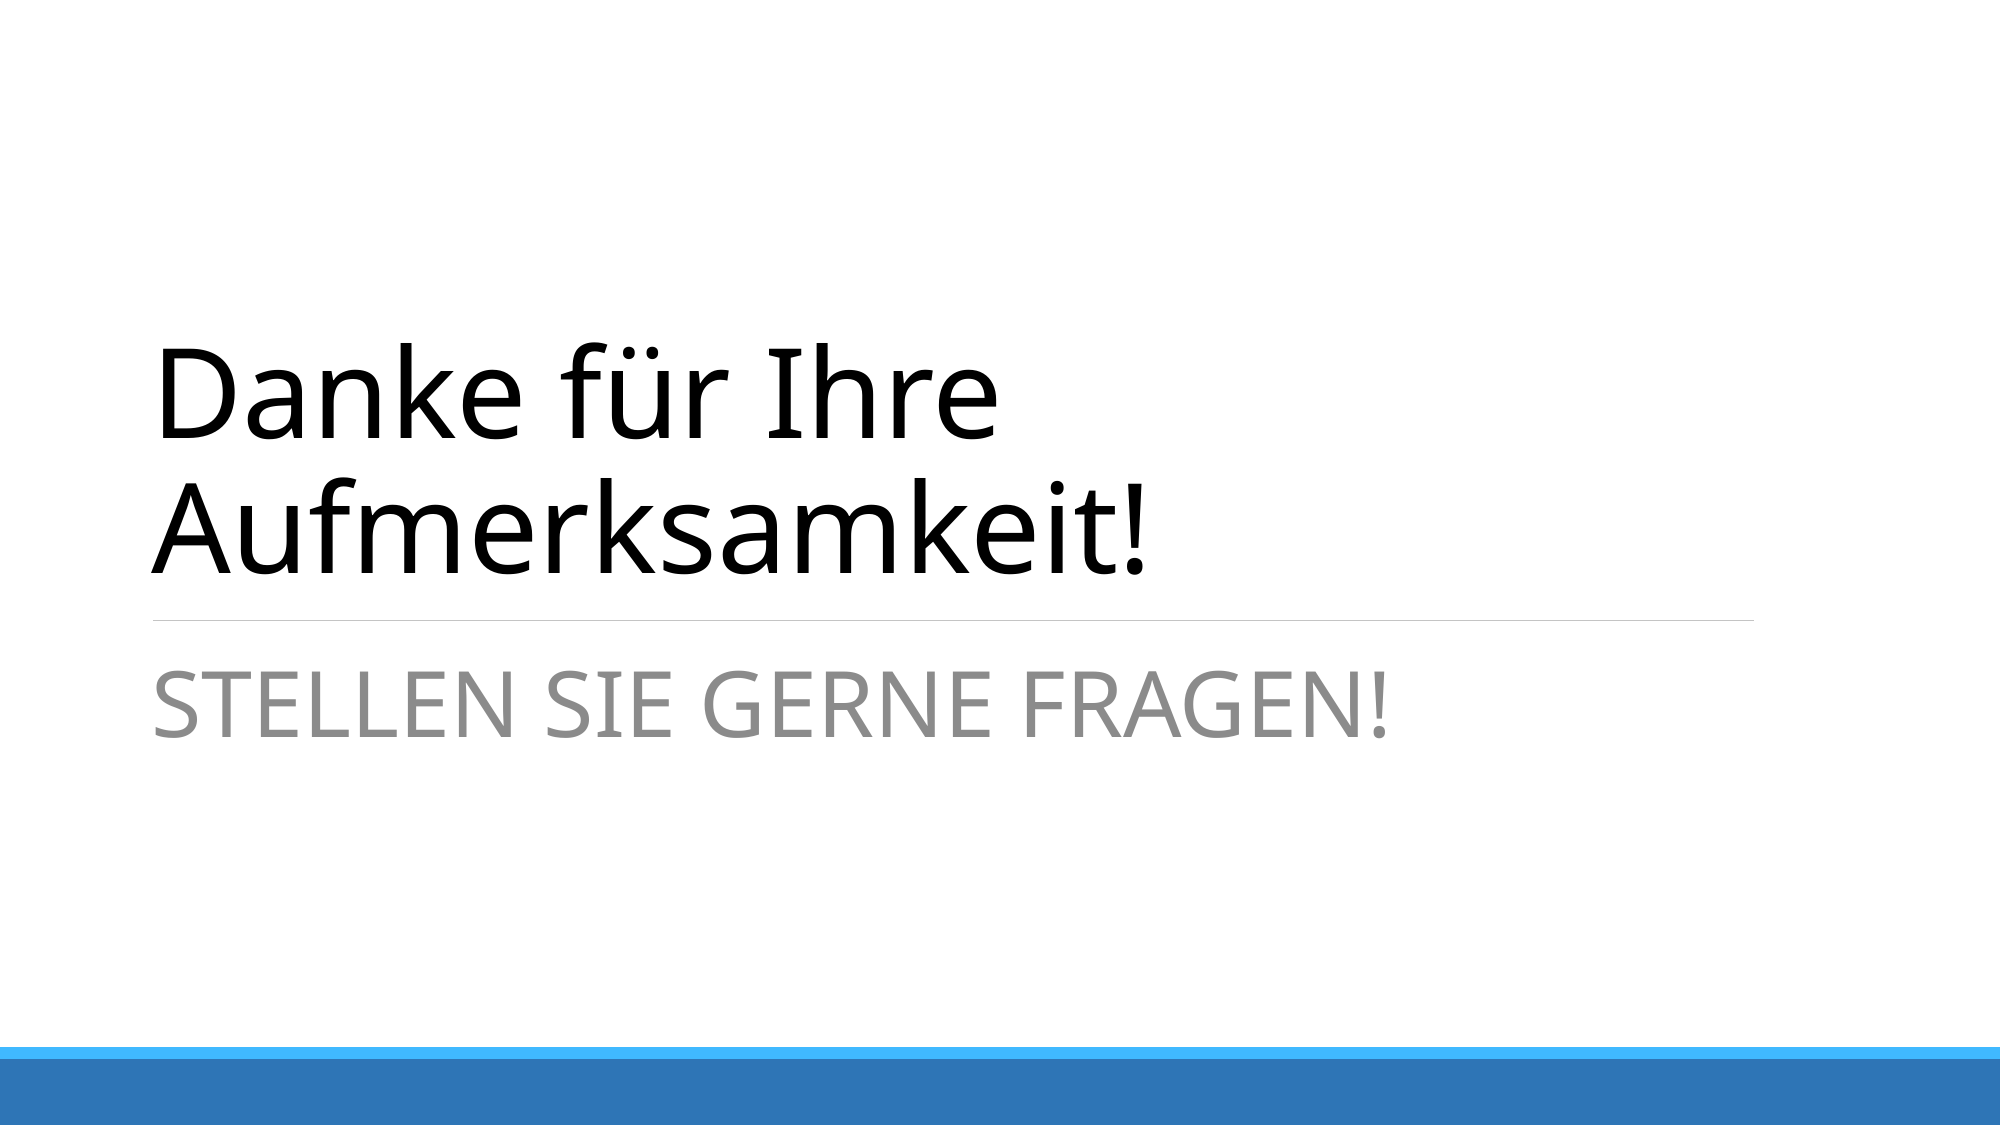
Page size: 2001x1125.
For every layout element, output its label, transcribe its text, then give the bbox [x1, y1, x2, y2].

title Danke für Ihre Aufmerksamkeit! [136, 319, 1862, 609]
list Stellen Sie gerne Fragen! [136, 651, 1862, 838]
